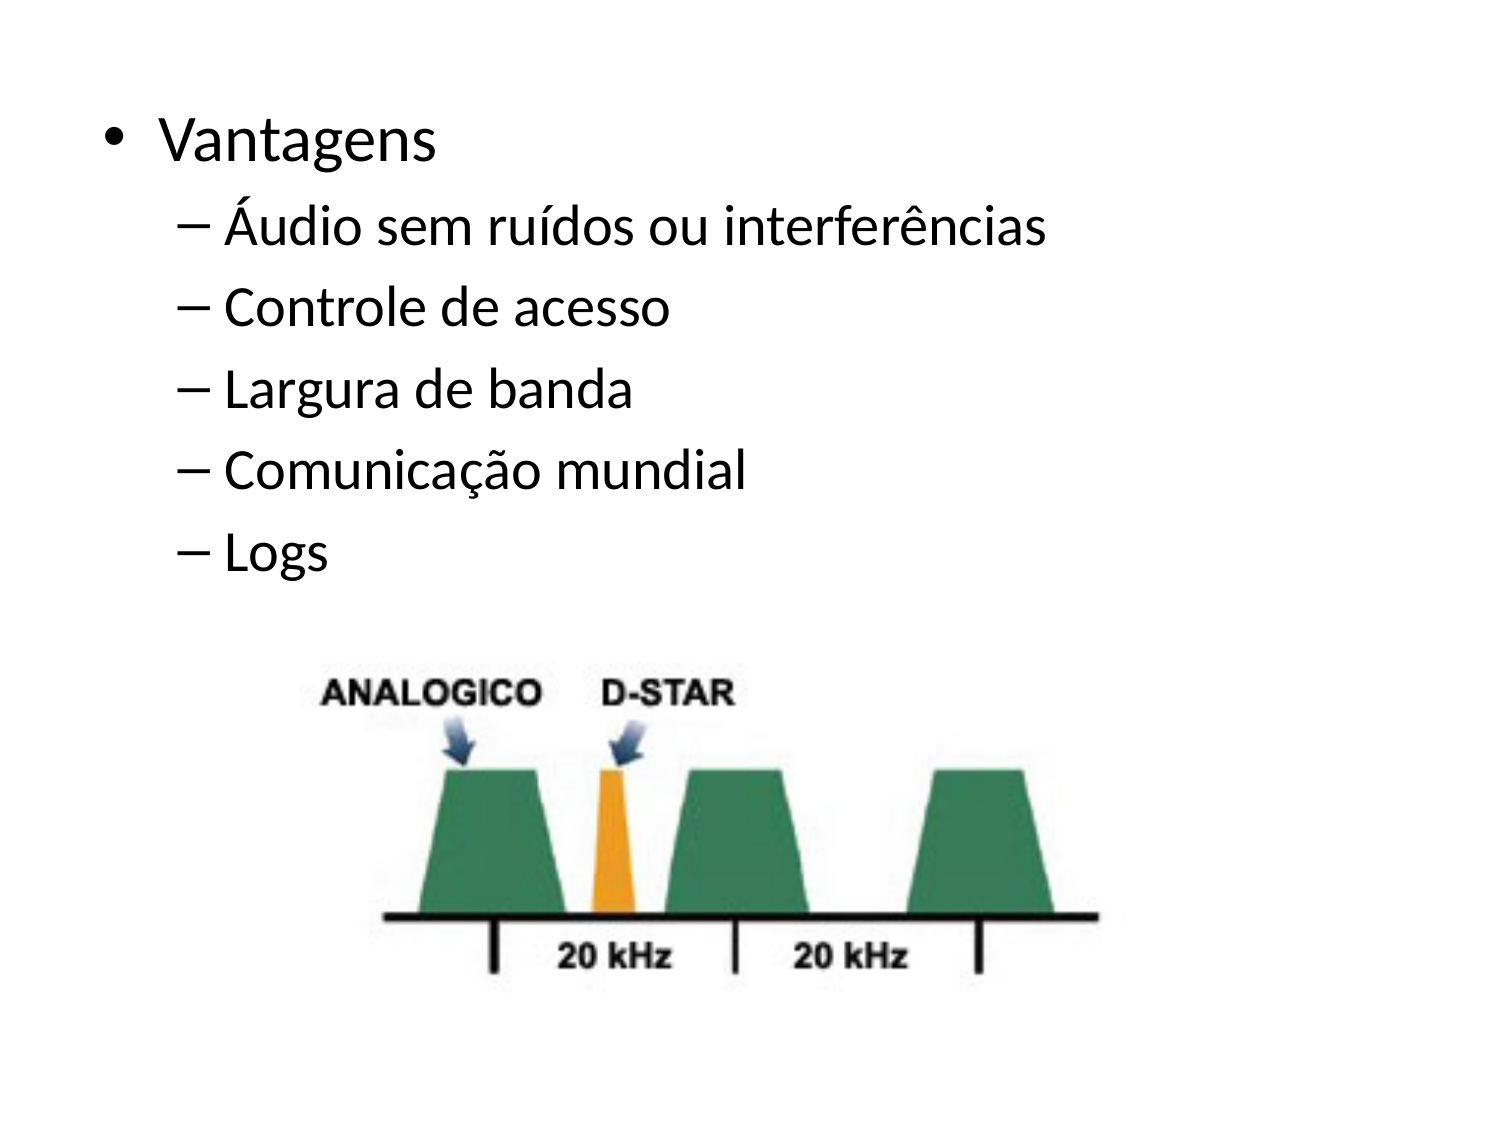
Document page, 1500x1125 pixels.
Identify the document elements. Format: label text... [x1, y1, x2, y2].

list Vantagens Áudio sem ruídos ou interferências Controle de acesso Largura de banda Comunicação mundial Logs [87, 87, 1438, 613]
picture [299, 662, 1188, 993]
